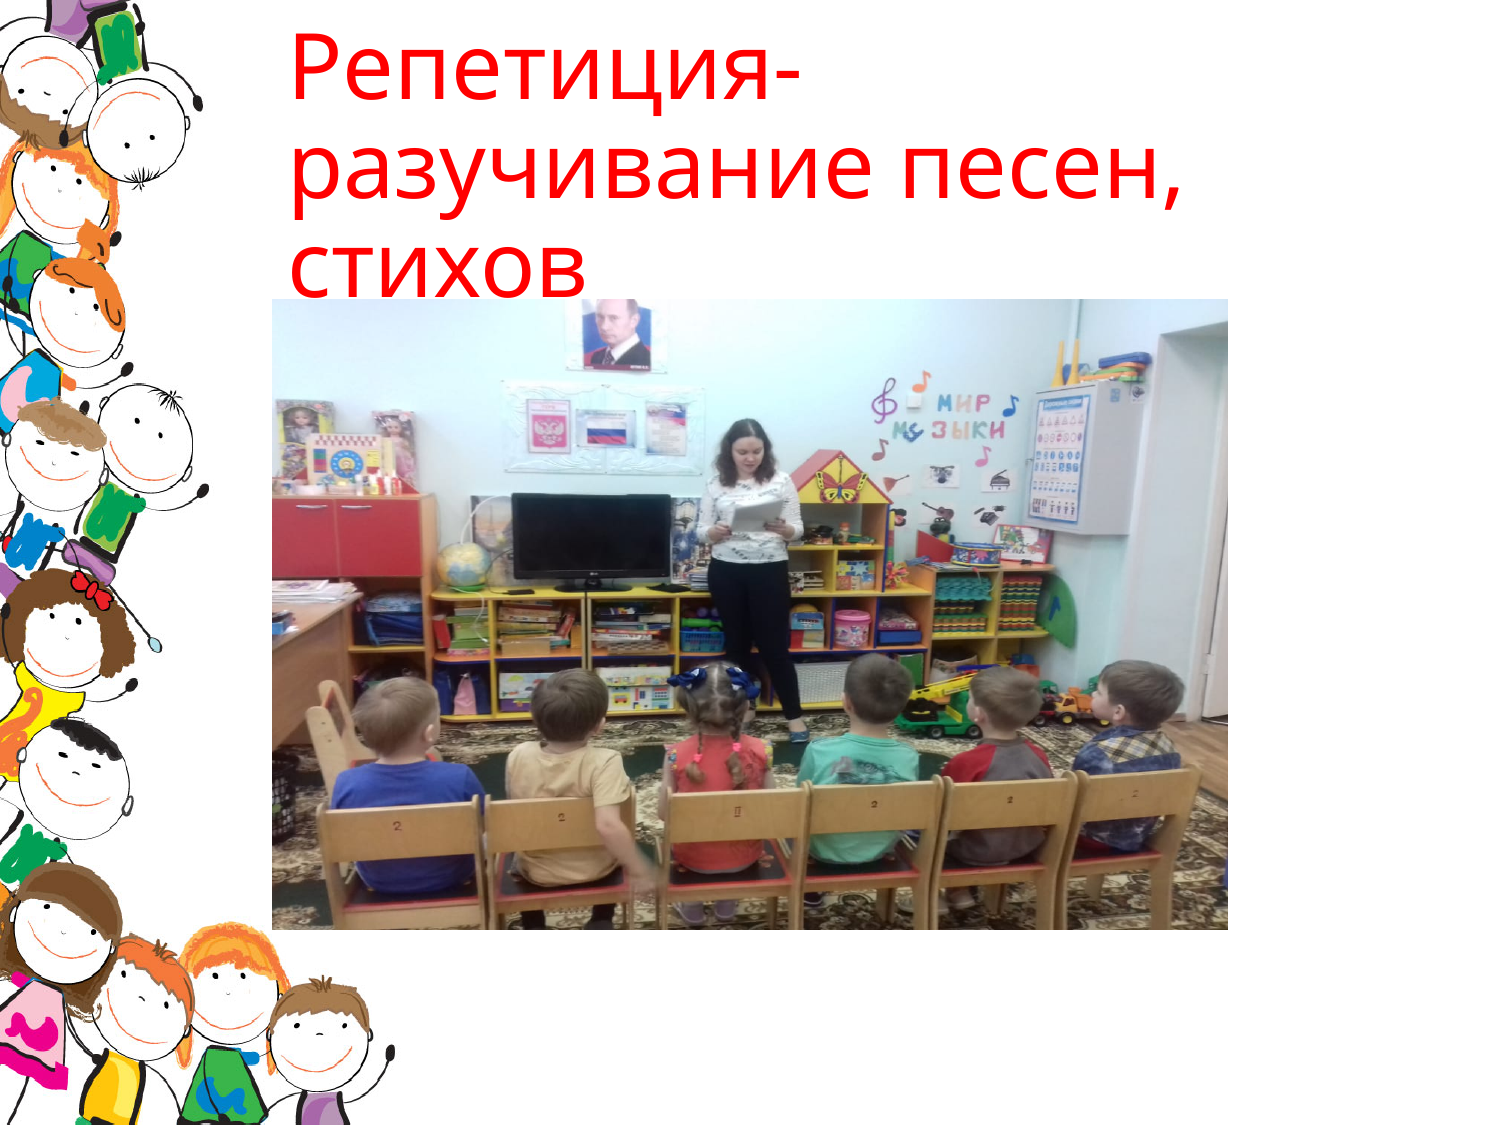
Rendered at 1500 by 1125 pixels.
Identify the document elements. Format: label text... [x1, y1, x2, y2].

picture [0, 0, 1500, 1125]
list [272, 299, 1228, 930]
title Репетиция-разучивание песен, стихов [272, 59, 1397, 278]
picture [0, 262, 10, 274]
